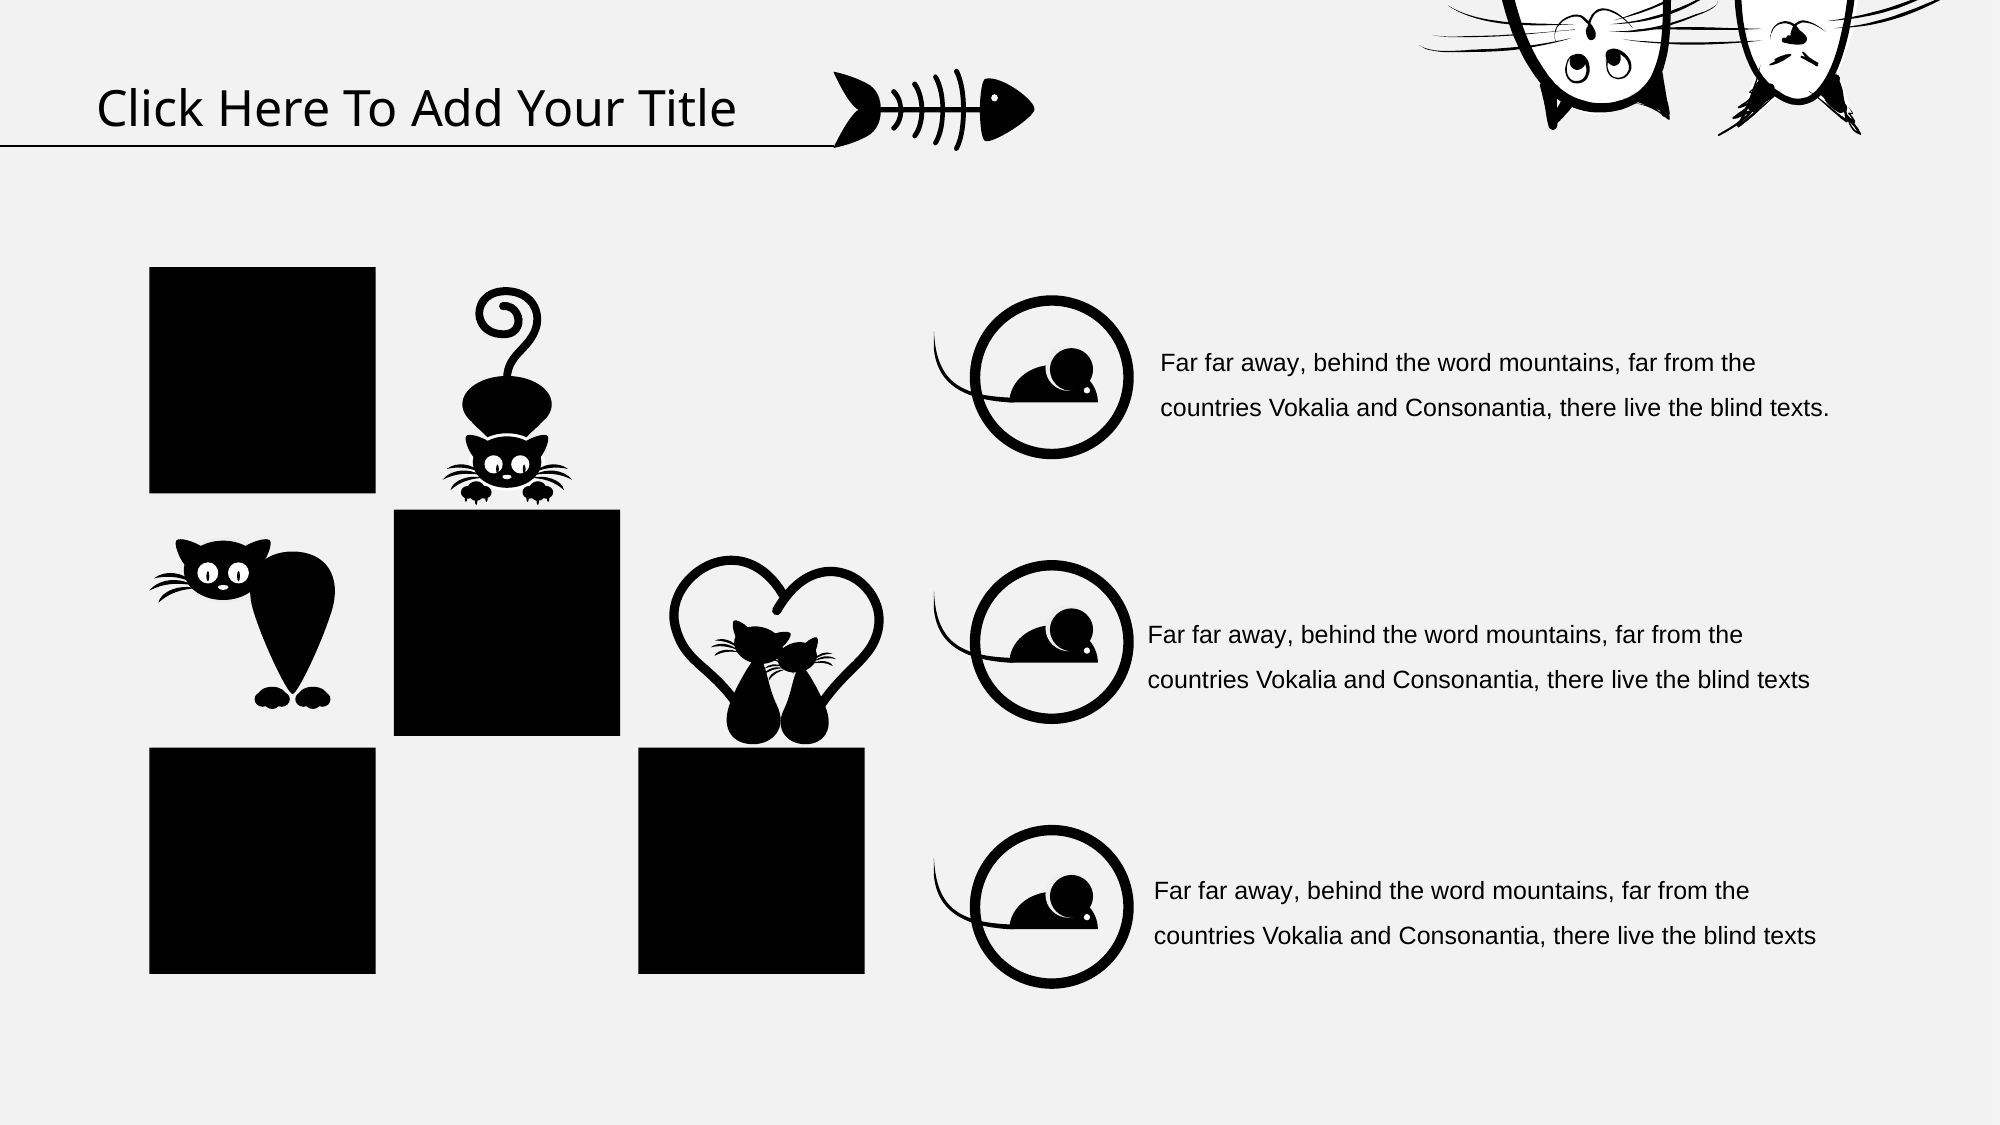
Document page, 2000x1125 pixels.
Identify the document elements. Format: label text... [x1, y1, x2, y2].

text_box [933, 300, 1129, 455]
picture [833, 68, 1035, 152]
picture [441, 286, 573, 506]
text_box Far far away, behind the word mountains, far from the countries Vokalia and Consonantia, there live the blind texts [1139, 852, 1860, 957]
text_box Far far away, behind the word mountains, far from the countries Vokalia and Consonantia, there live the blind texts. [1145, 324, 1854, 429]
picture [149, 536, 336, 709]
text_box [933, 565, 1129, 720]
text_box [933, 829, 1129, 984]
text_box [638, 747, 865, 974]
picture [668, 555, 885, 745]
text_box [393, 509, 621, 736]
text_box Far far away, behind the word mountains, far from the countries Vokalia and Consonantia, there live the blind texts [1133, 596, 1842, 701]
text_box Click Here To Add Your Title [33, 69, 802, 144]
text_box [149, 747, 376, 974]
picture [1365, 0, 1957, 136]
text_box [149, 267, 376, 494]
